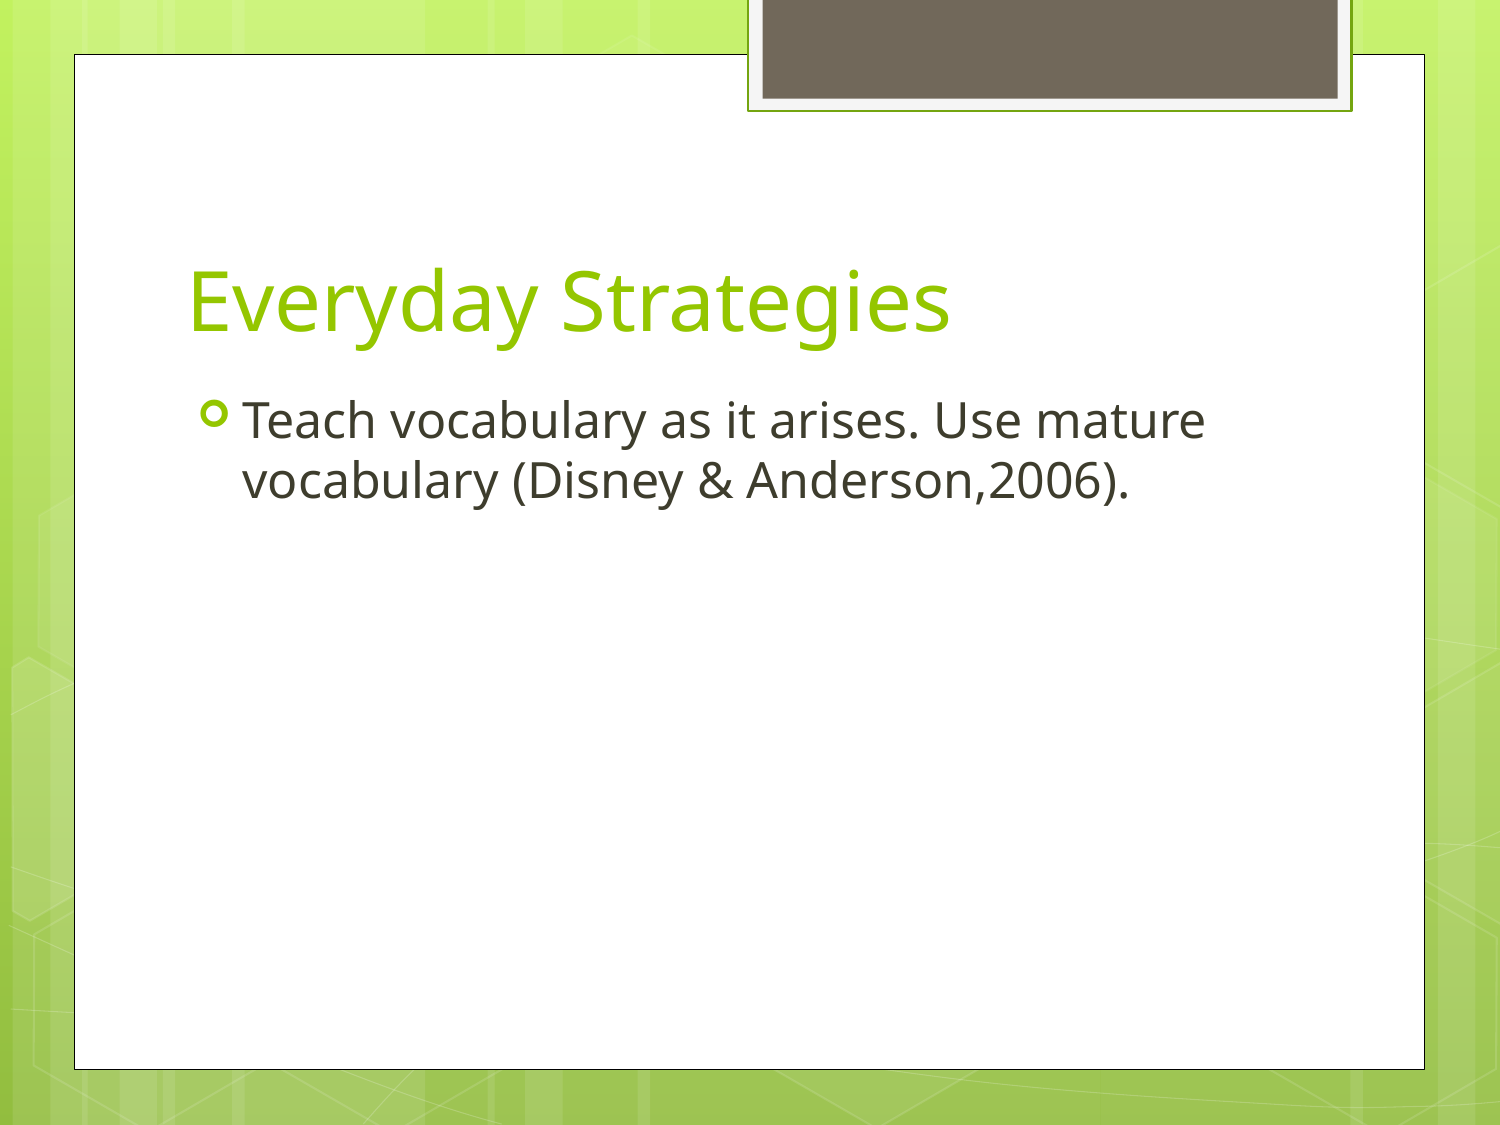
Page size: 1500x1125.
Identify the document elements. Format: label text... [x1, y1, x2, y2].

title Everyday Strategies [171, 168, 1324, 357]
list Teach vocabulary as it arises. Use mature vocabulary (Disney & Anderson,2006). [171, 381, 1283, 957]
